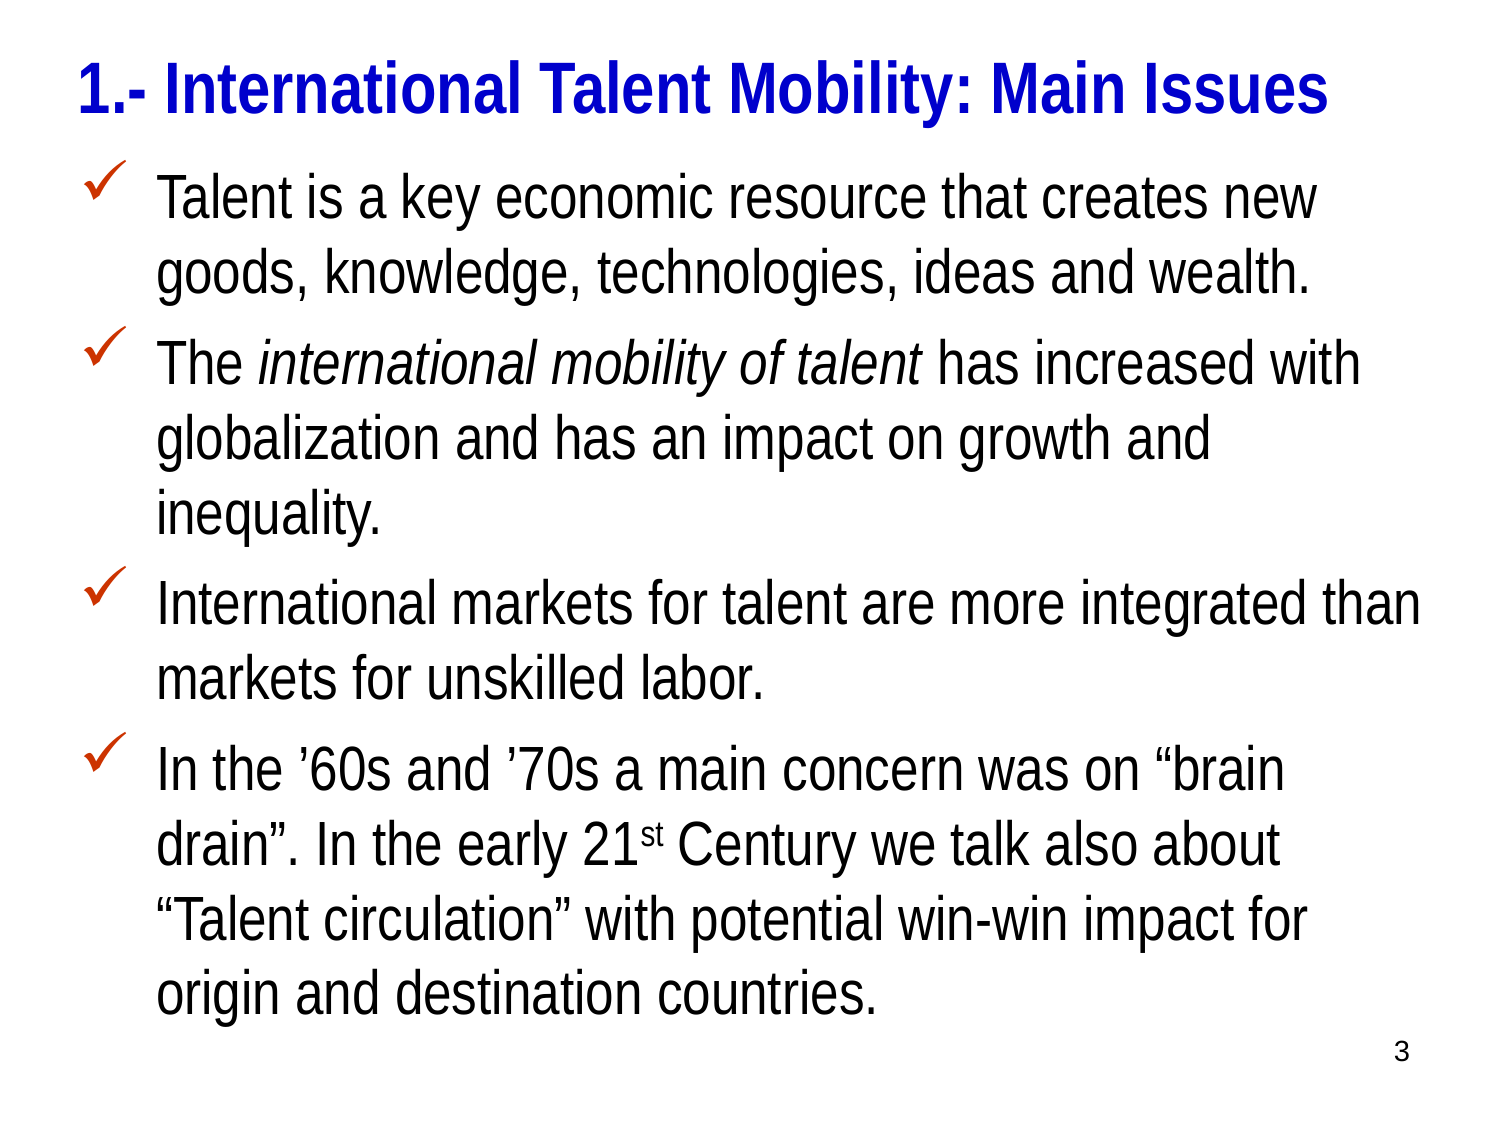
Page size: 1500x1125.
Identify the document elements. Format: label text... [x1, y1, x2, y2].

text_box Talent is a key economic resource that creates new goods, knowledge, technologies, ideas and wealth. The international mobility of talent has increased with globalization and has an impact on growth and inequality. International markets for talent are more integrated than markets for unskilled labor. In the ’60s and ’70s a main concern was on “brain drain”. In the early 21st Century we talk also about “Talent circulation” with potential win-win impact for origin and destination countries. [64, 148, 1447, 1035]
text_box 1.- International Talent Mobility: Main Issues [53, 42, 1436, 137]
slide_number 3 [1074, 1035, 1426, 1103]
